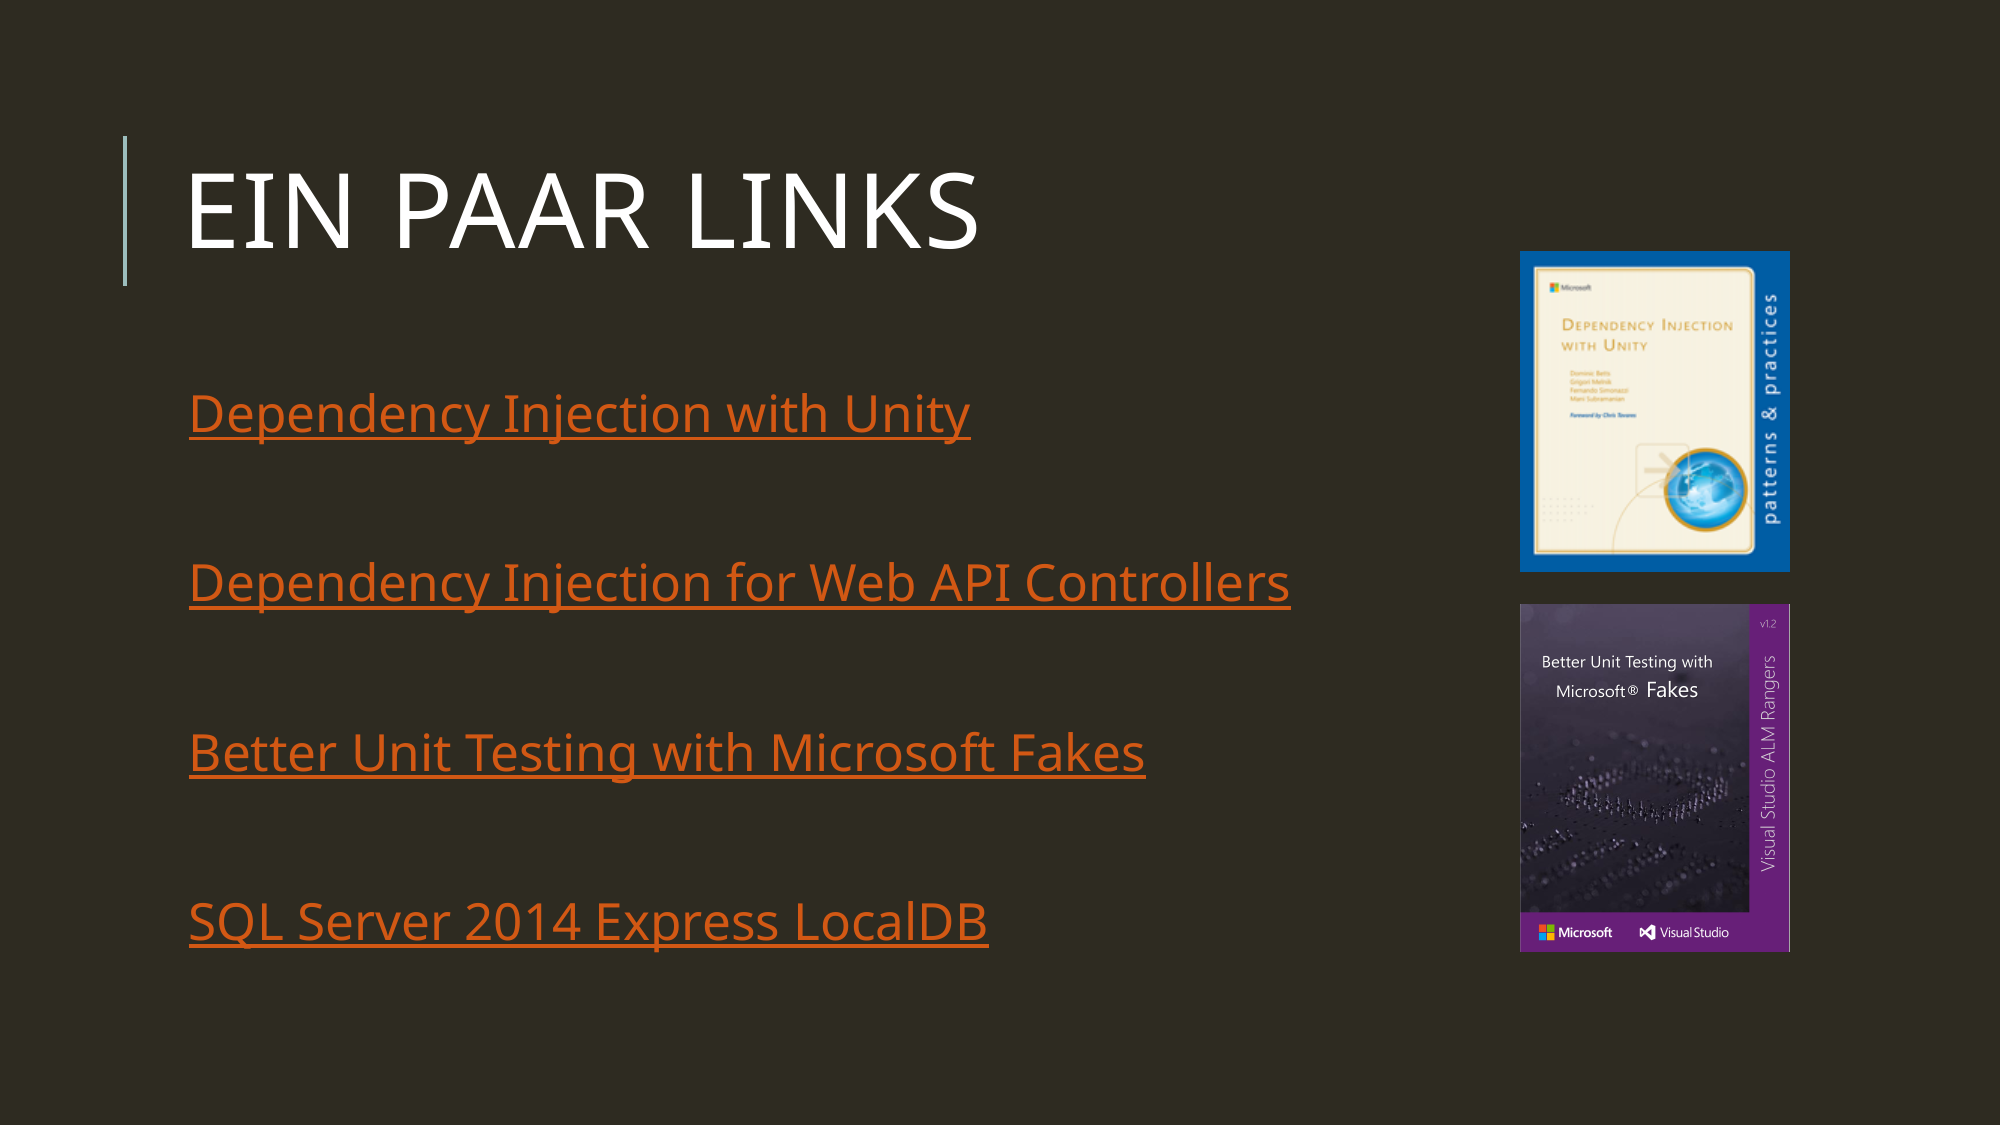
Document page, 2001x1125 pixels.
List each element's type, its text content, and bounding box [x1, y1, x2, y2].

list Dependency Injection with Unity Dependency Injection for Web API Controllers Better Unit Testing with Microsoft Fakes SQL Server 2014 Express LocalDB [168, 375, 1763, 1035]
picture [1519, 604, 1790, 952]
picture [1519, 251, 1790, 572]
title Ein paar Links [168, 96, 1763, 342]
